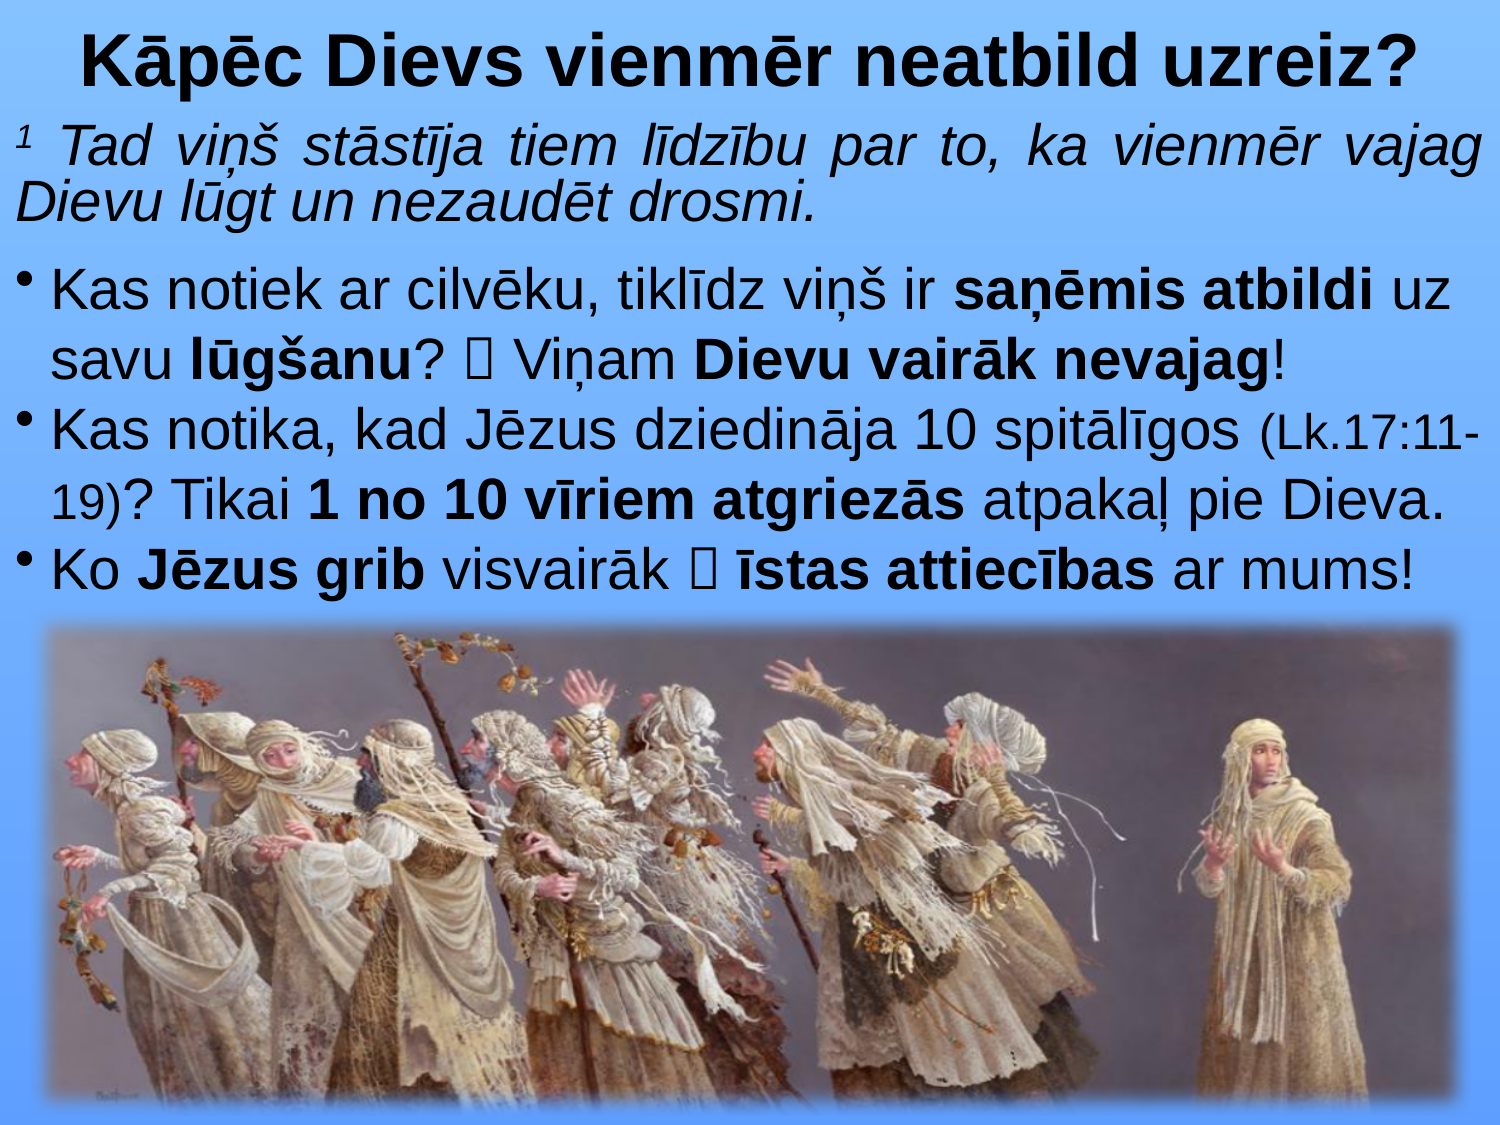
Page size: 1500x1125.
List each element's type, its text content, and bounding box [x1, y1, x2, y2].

list 1 Tad viņš stāstīja tiem līdzību par to, ka vienmēr vajag Dievu lūgt un nezaudēt drosmi. [0, 114, 1500, 243]
text_box Kas notiek ar cilvēku, tiklīdz viņš ir saņēmis atbildi uz savu lūgšanu?  Viņam Dievu vairāk nevajag! Kas notika, kad Jēzus dziedināja 10 spitālīgos (Lk.17:11-19)? Tikai 1 no 10 vīriem atgriezās atpakaļ pie Dieva. Ko Jēzus grib visvairāk  īstas attiecības ar mums! [0, 243, 1500, 609]
title Kāpēc Dievs vienmēr neatbild uzreiz? [0, 0, 1500, 114]
picture [29, 609, 1471, 1116]
